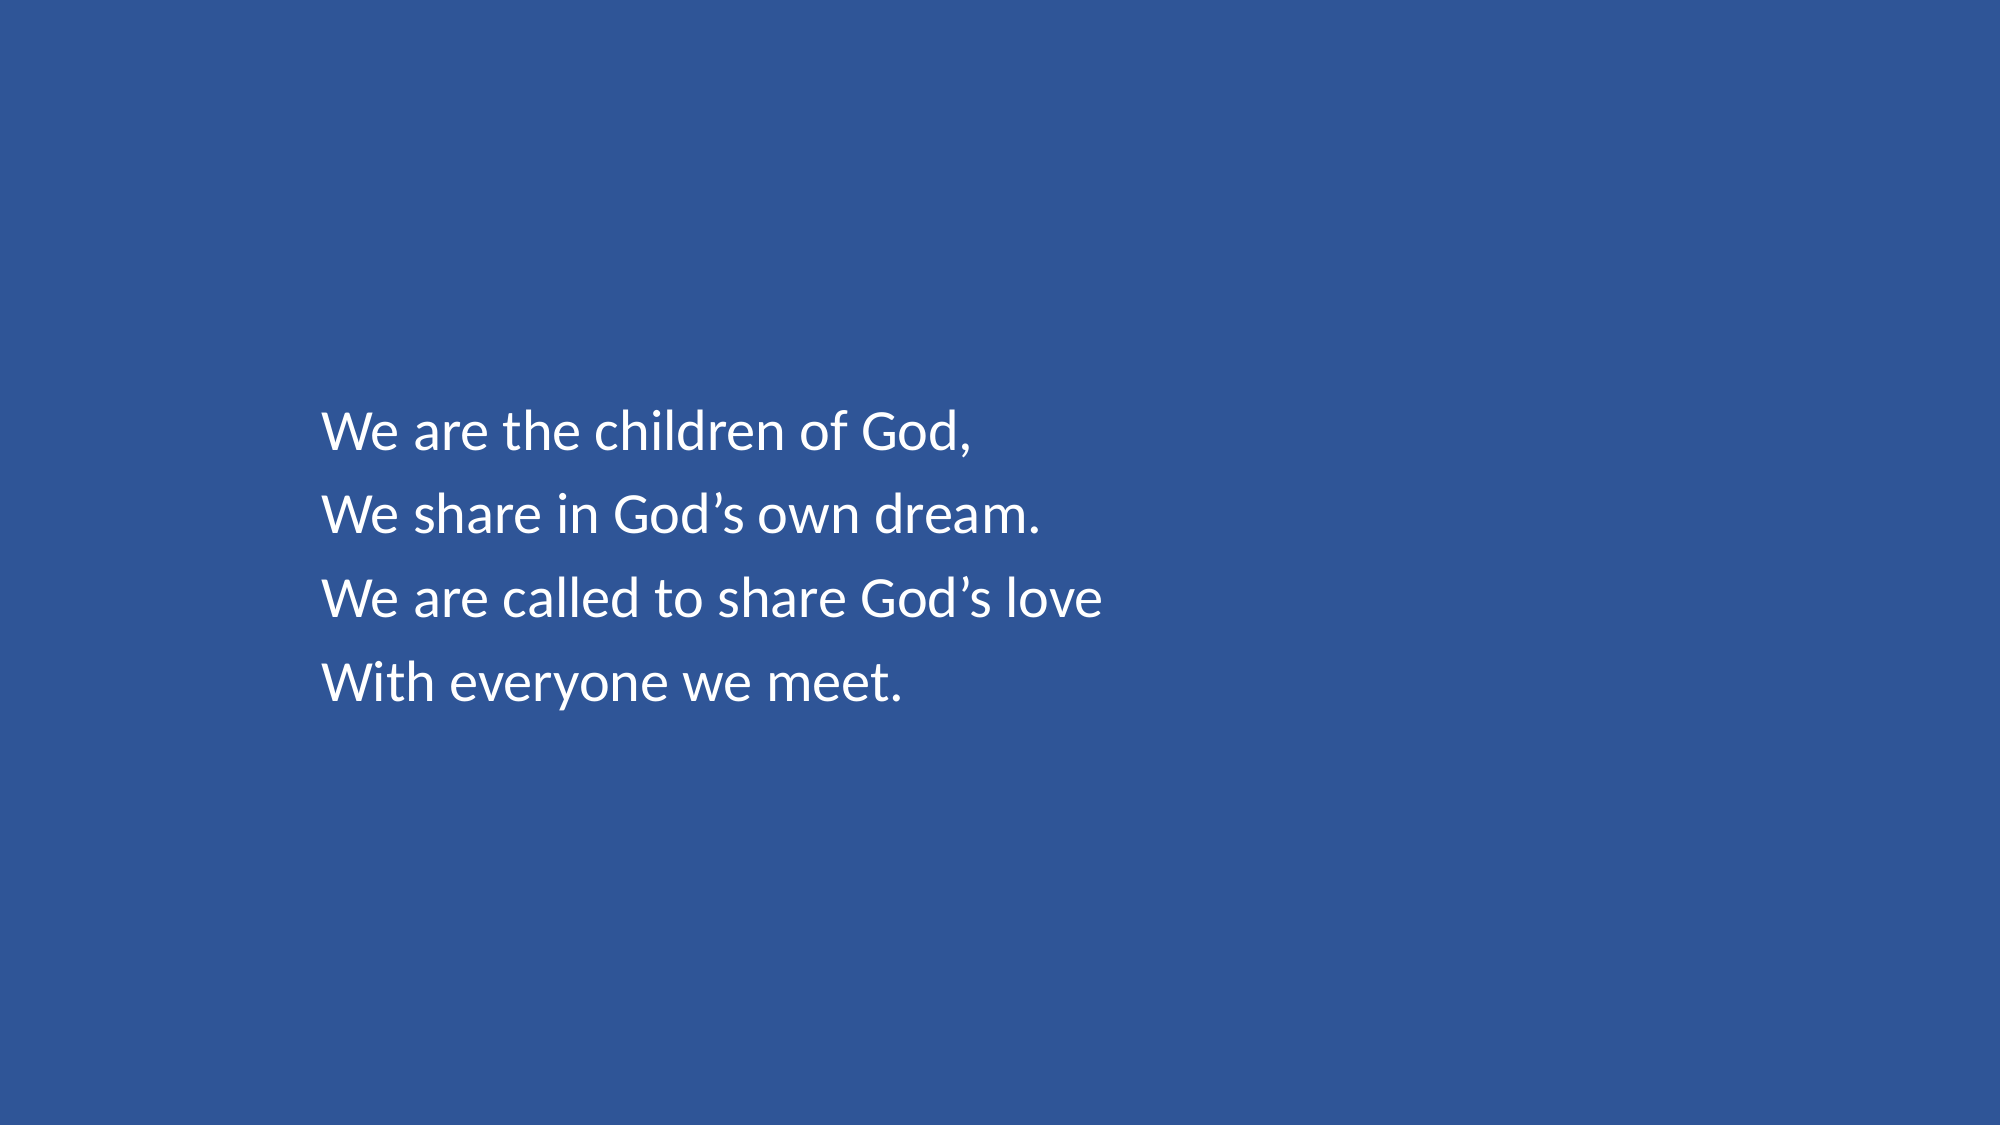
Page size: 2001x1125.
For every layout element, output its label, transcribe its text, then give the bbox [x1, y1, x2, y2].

list We are the children of God, We share in God’s own dream. We are called to share God’s love With everyone we meet. [306, 392, 1694, 733]
